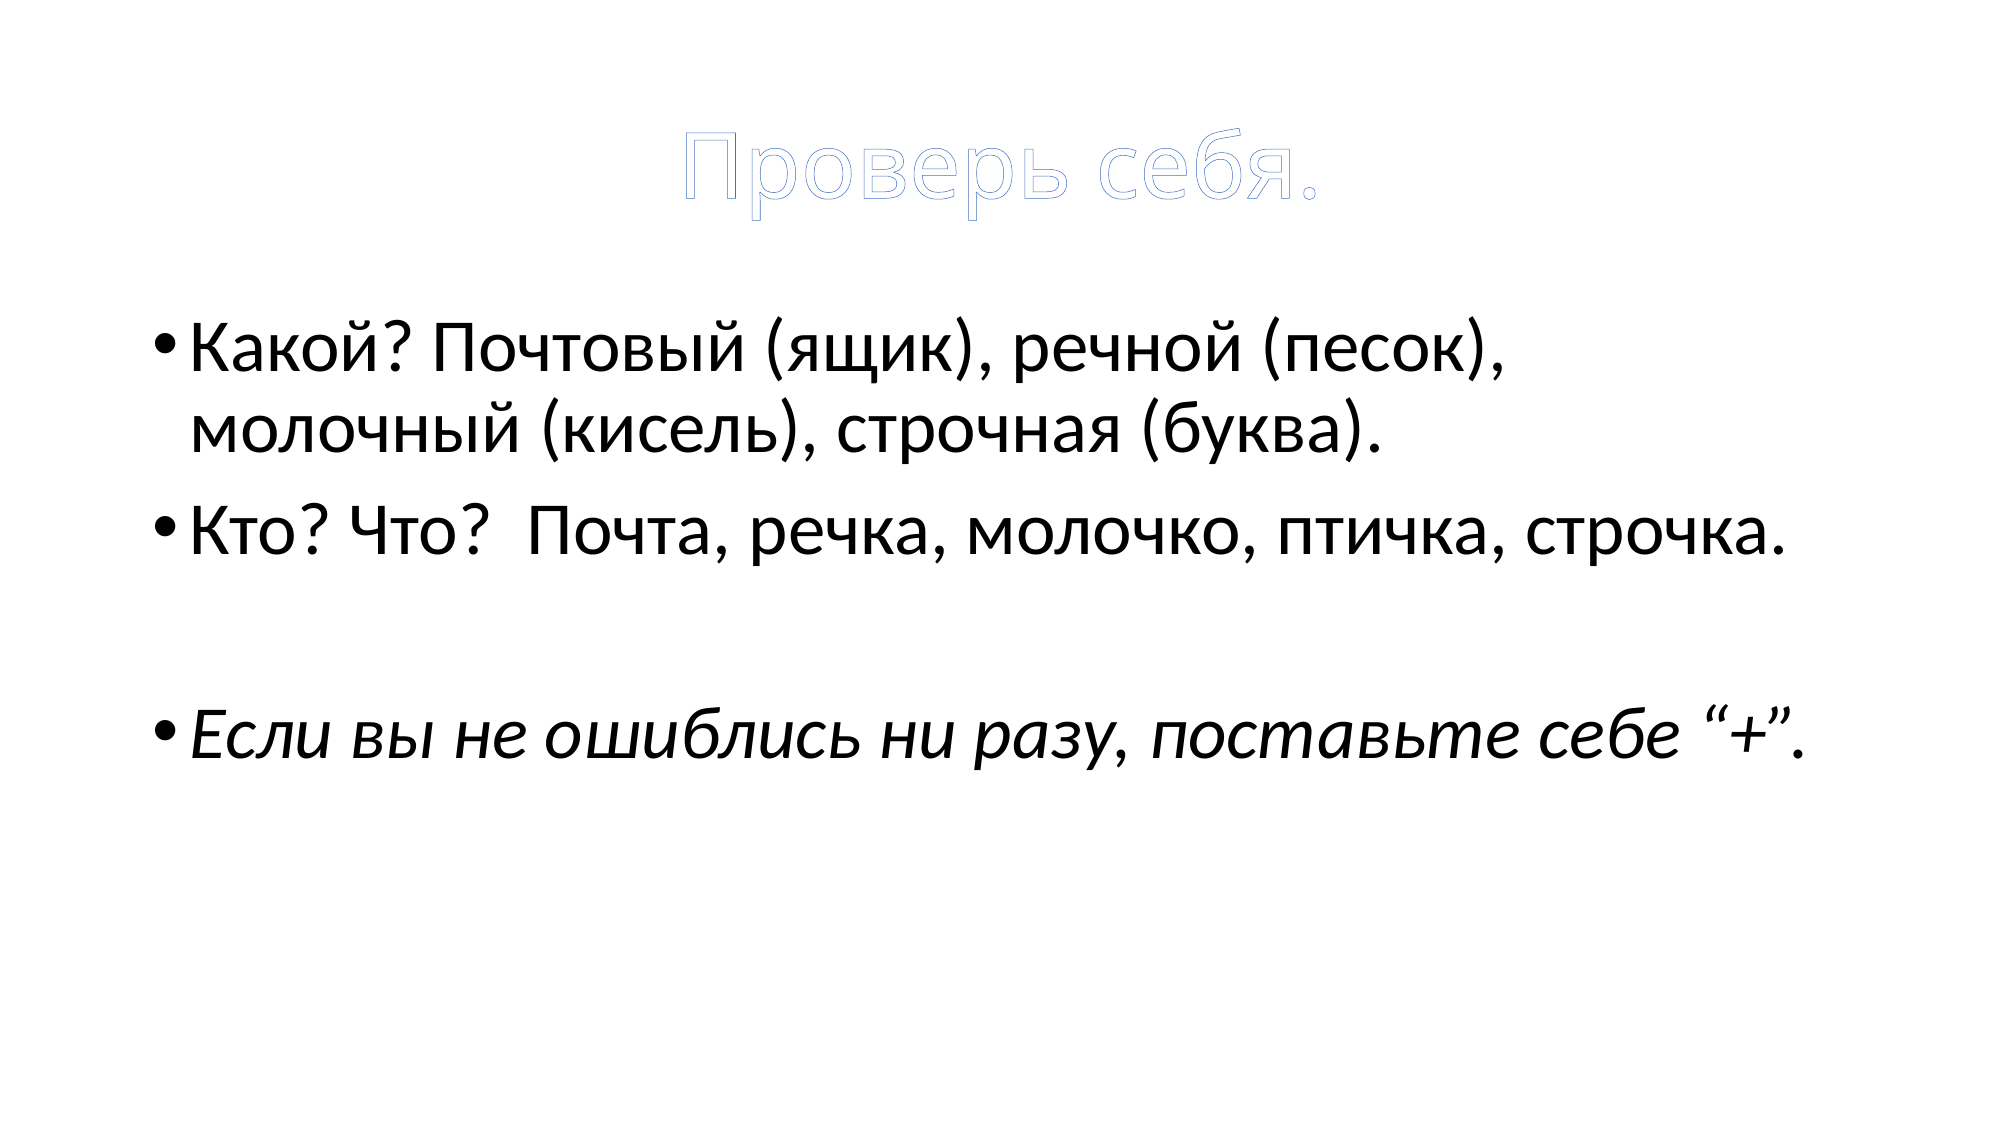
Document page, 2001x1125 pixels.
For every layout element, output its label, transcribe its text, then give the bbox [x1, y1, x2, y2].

list Какой? Почтовый (ящик), речной (песок), молочный (кисель), строчная (буква). Кто? Что? Почта, речка, молочко, птичка, строчка. Если вы не ошиблись ни разу, поставьте себе “+”. [137, 299, 1863, 1014]
title Проверь себя. [137, 59, 1863, 278]
